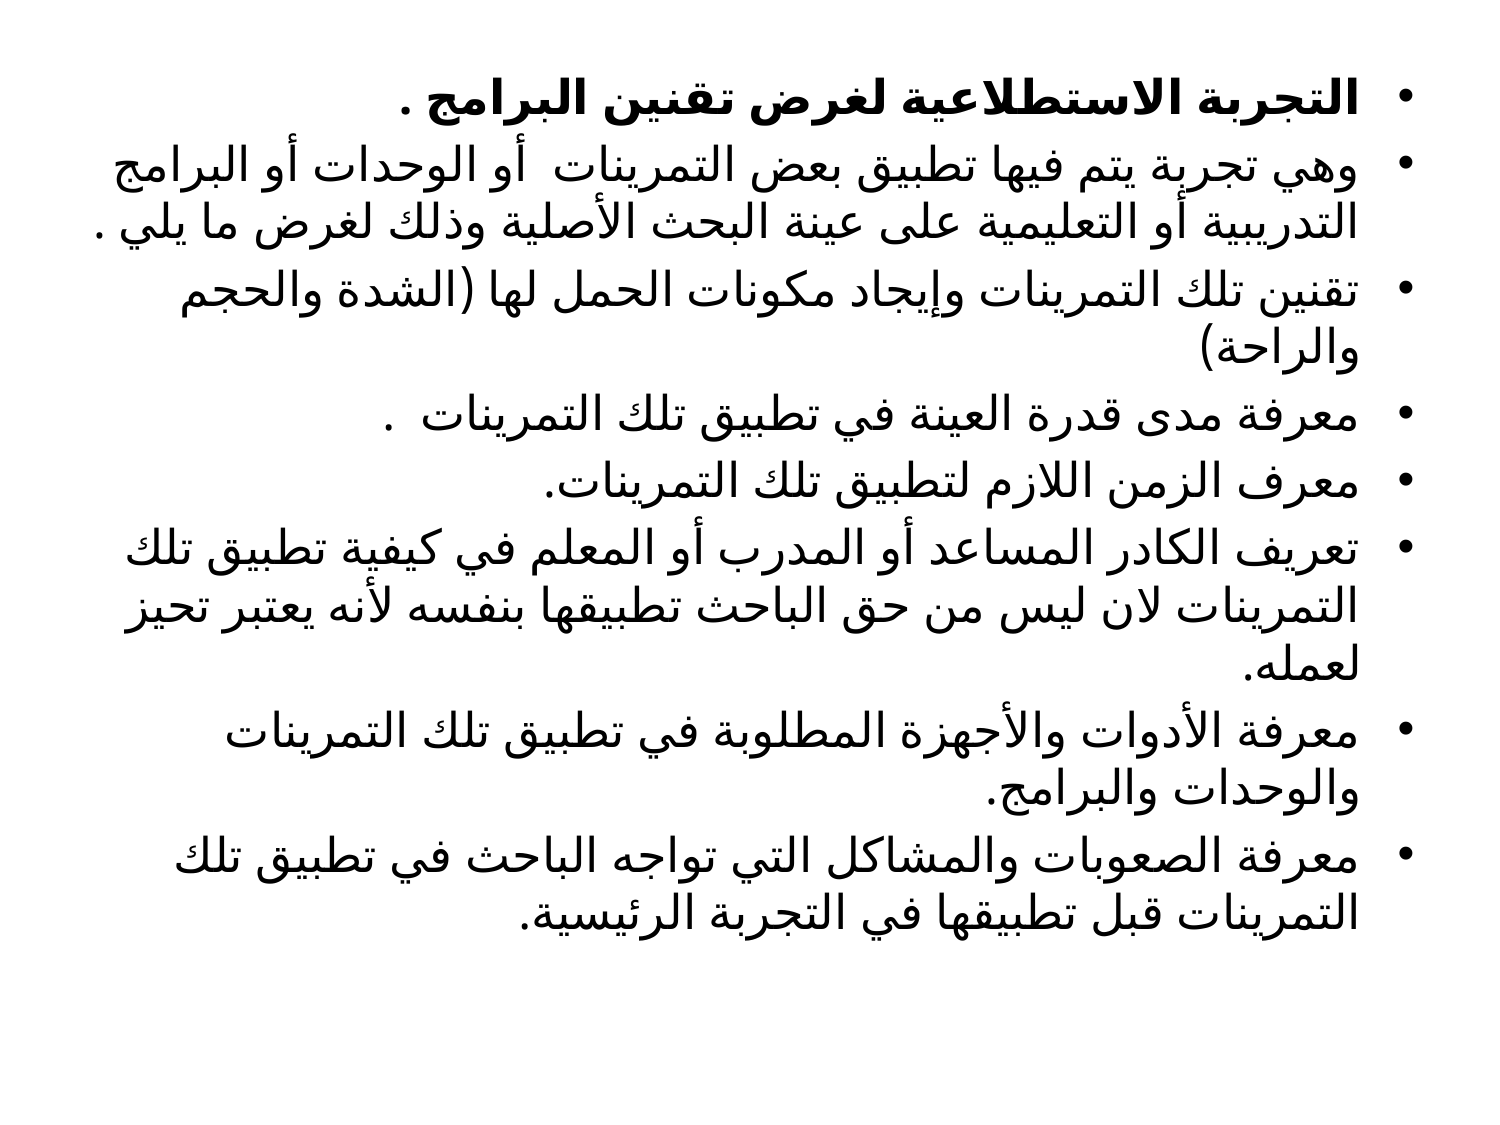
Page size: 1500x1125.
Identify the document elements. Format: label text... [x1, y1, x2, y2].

list التجربة الاستطلاعية لغرض تقنين البرامج . وهي تجربة يتم فيها تطبيق بعض التمرينات أو الوحدات أو البرامج التدريبية أو التعليمية على عينة البحث الأصلية وذلك لغرض ما يلي . تقنين تلك التمرينات وإيجاد مكونات الحمل لها (الشدة والحجم والراحة) معرفة مدى قدرة العينة في تطبيق تلك التمرينات . معرف الزمن اللازم لتطبيق تلك التمرينات. تعريف الكادر المساعد أو المدرب أو المعلم في كيفية تطبيق تلك التمرينات لان ليس من حق الباحث تطبيقها بنفسه لأنه يعتبر تحيز لعمله. معرفة الأدوات والأجهزة المطلوبة في تطبيق تلك التمرينات والوحدات والبرامج. معرفة الصعوبات والمشاكل التي تواجه الباحث في تطبيق تلك التمرينات قبل تطبيقها في التجربة الرئيسية. [75, 58, 1425, 1005]
